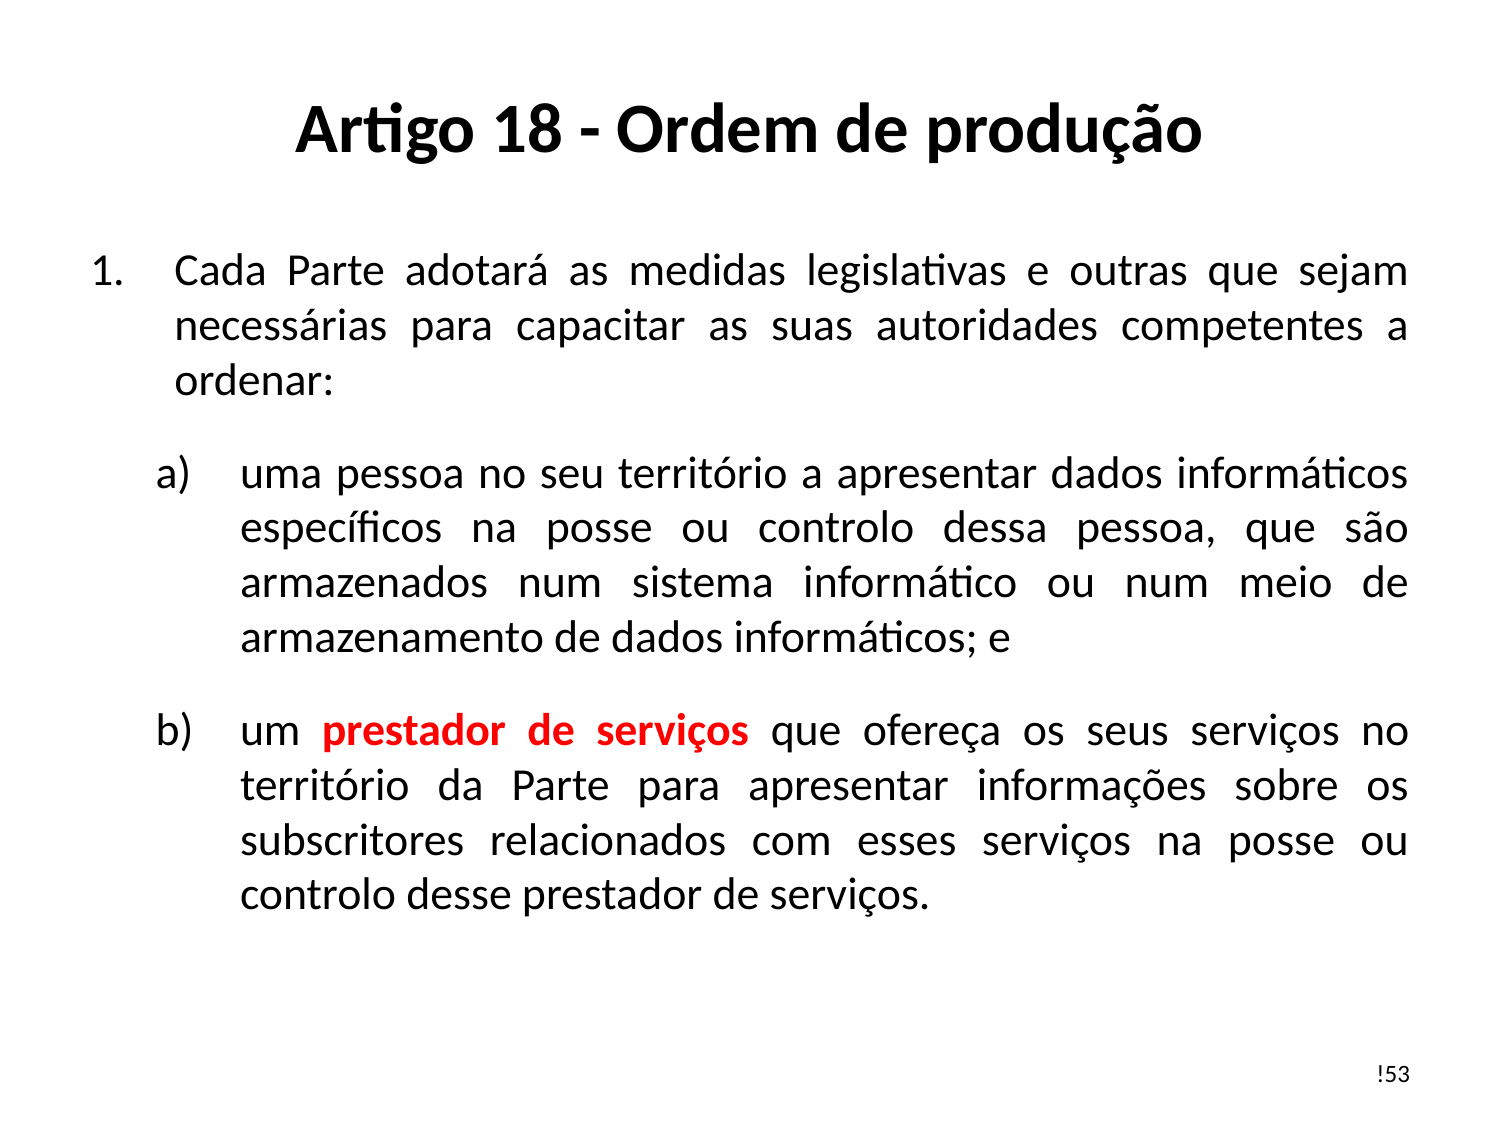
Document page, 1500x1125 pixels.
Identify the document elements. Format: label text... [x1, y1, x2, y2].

slide_number !53 [1074, 1042, 1425, 1103]
list Cada Parte adotará as medidas legislativas e outras que sejam necessárias para capacitar as suas autoridades competentes a ordenar: uma pessoa no seu território a apresentar dados informáticos específicos na posse ou controlo dessa pessoa, que são armazenados num sistema informático ou num meio de armazenamento de dados informáticos; e um prestador de serviços que ofereça os seus serviços no território da Parte para apresentar informações sobre os subscritores relacionados com esses serviços na posse ou controlo desse prestador de serviços. [74, 232, 1426, 1053]
title Artigo 18 - Ordem de produção [74, 44, 1426, 204]
